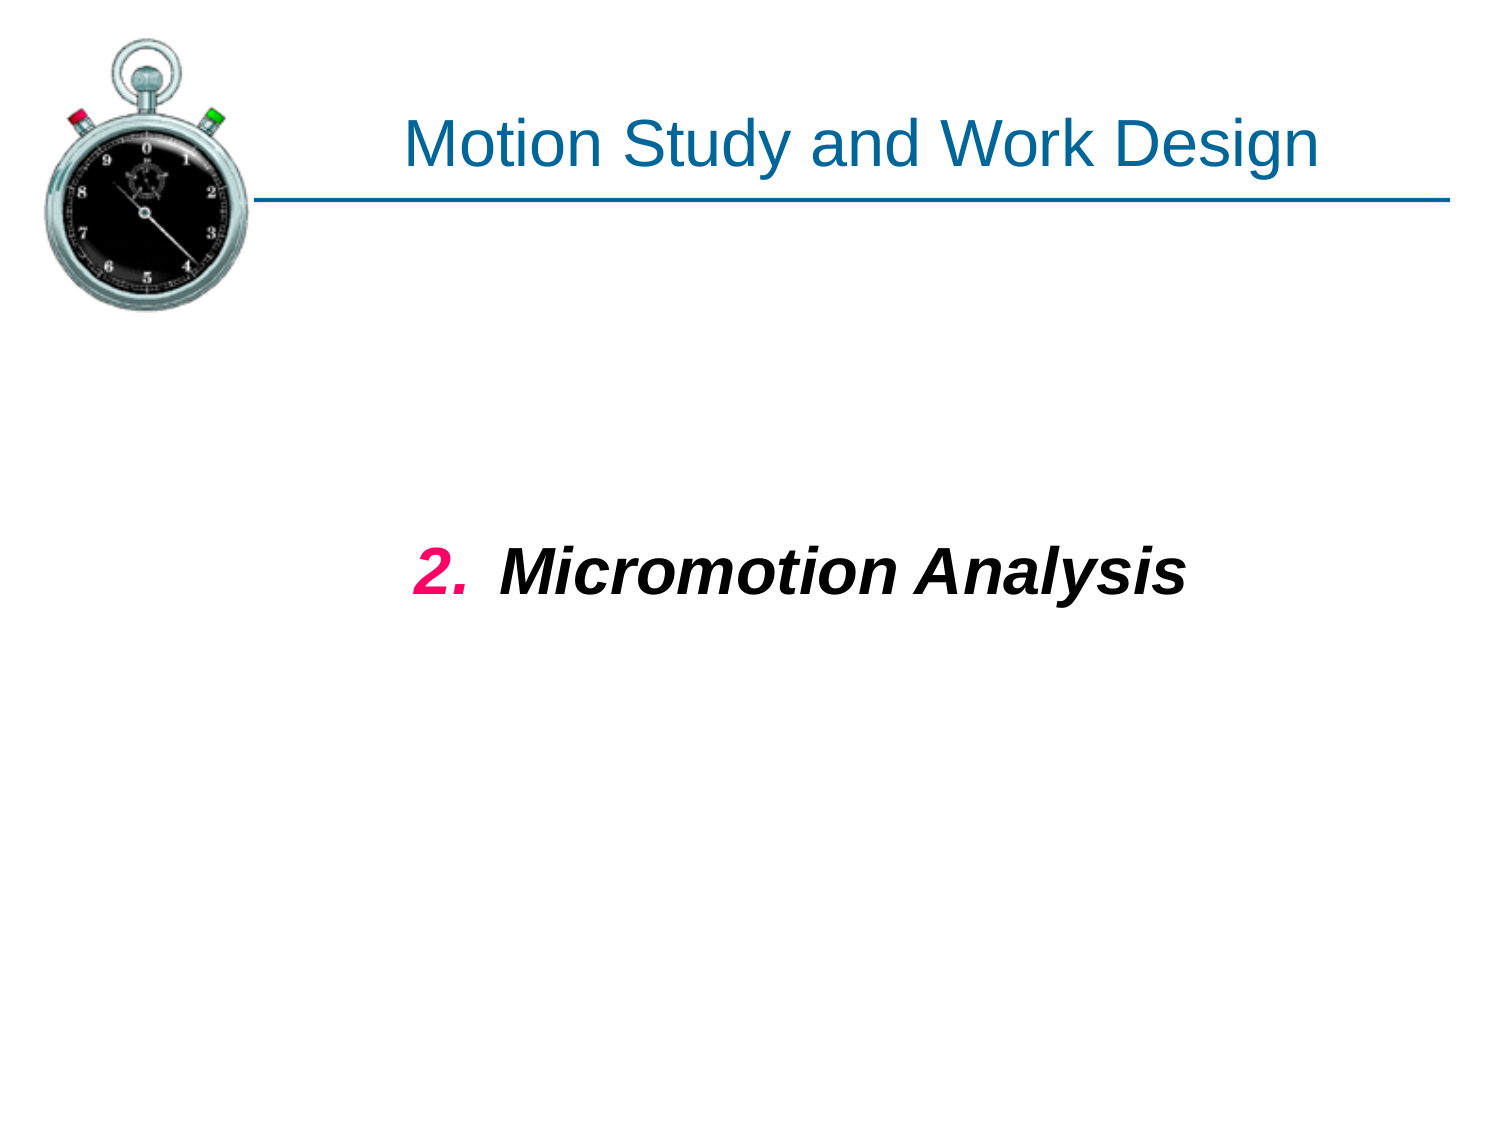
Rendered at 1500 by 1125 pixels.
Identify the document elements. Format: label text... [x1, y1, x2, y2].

picture [37, 37, 254, 313]
title Motion Study and Work Design [275, 37, 1450, 188]
list Micromotion Analysis [399, 237, 1450, 975]
